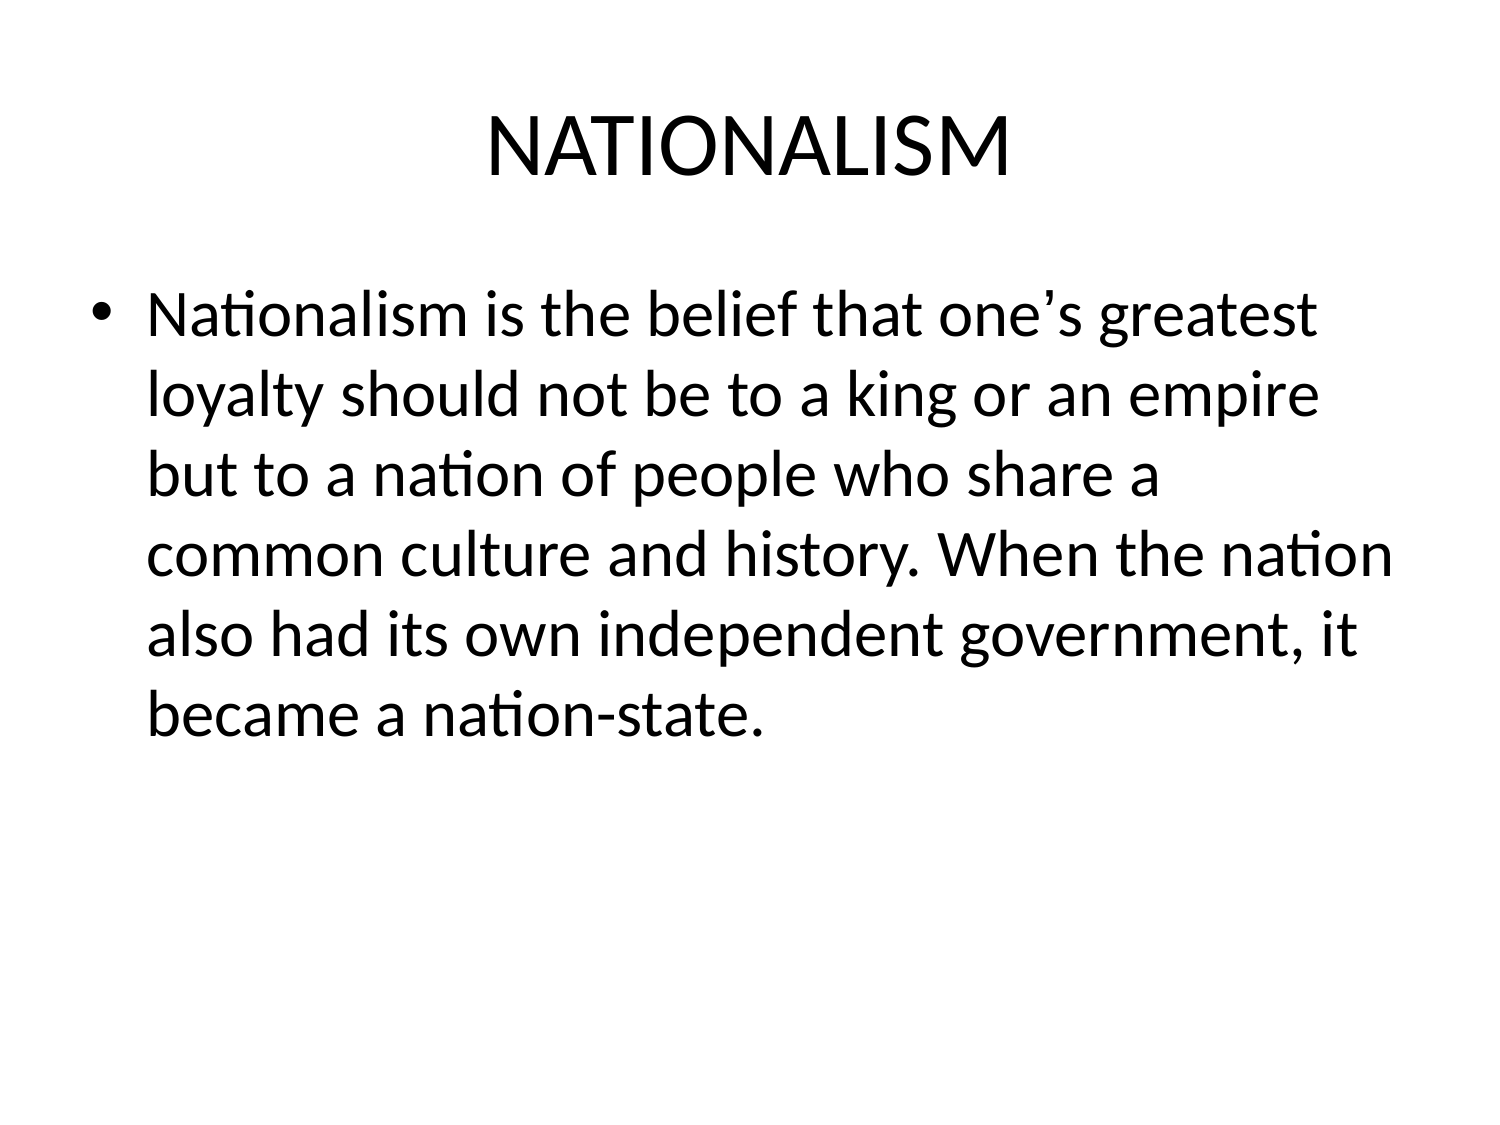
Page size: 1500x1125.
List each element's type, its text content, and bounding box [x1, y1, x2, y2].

list Nationalism is the belief that one’s greatest loyalty should not be to a king or an empire but to a nation of people who share a common culture and history. When the nation also had its own independent government, it became a nation-state. [75, 262, 1425, 1005]
title NATIONALISM [75, 45, 1425, 233]
